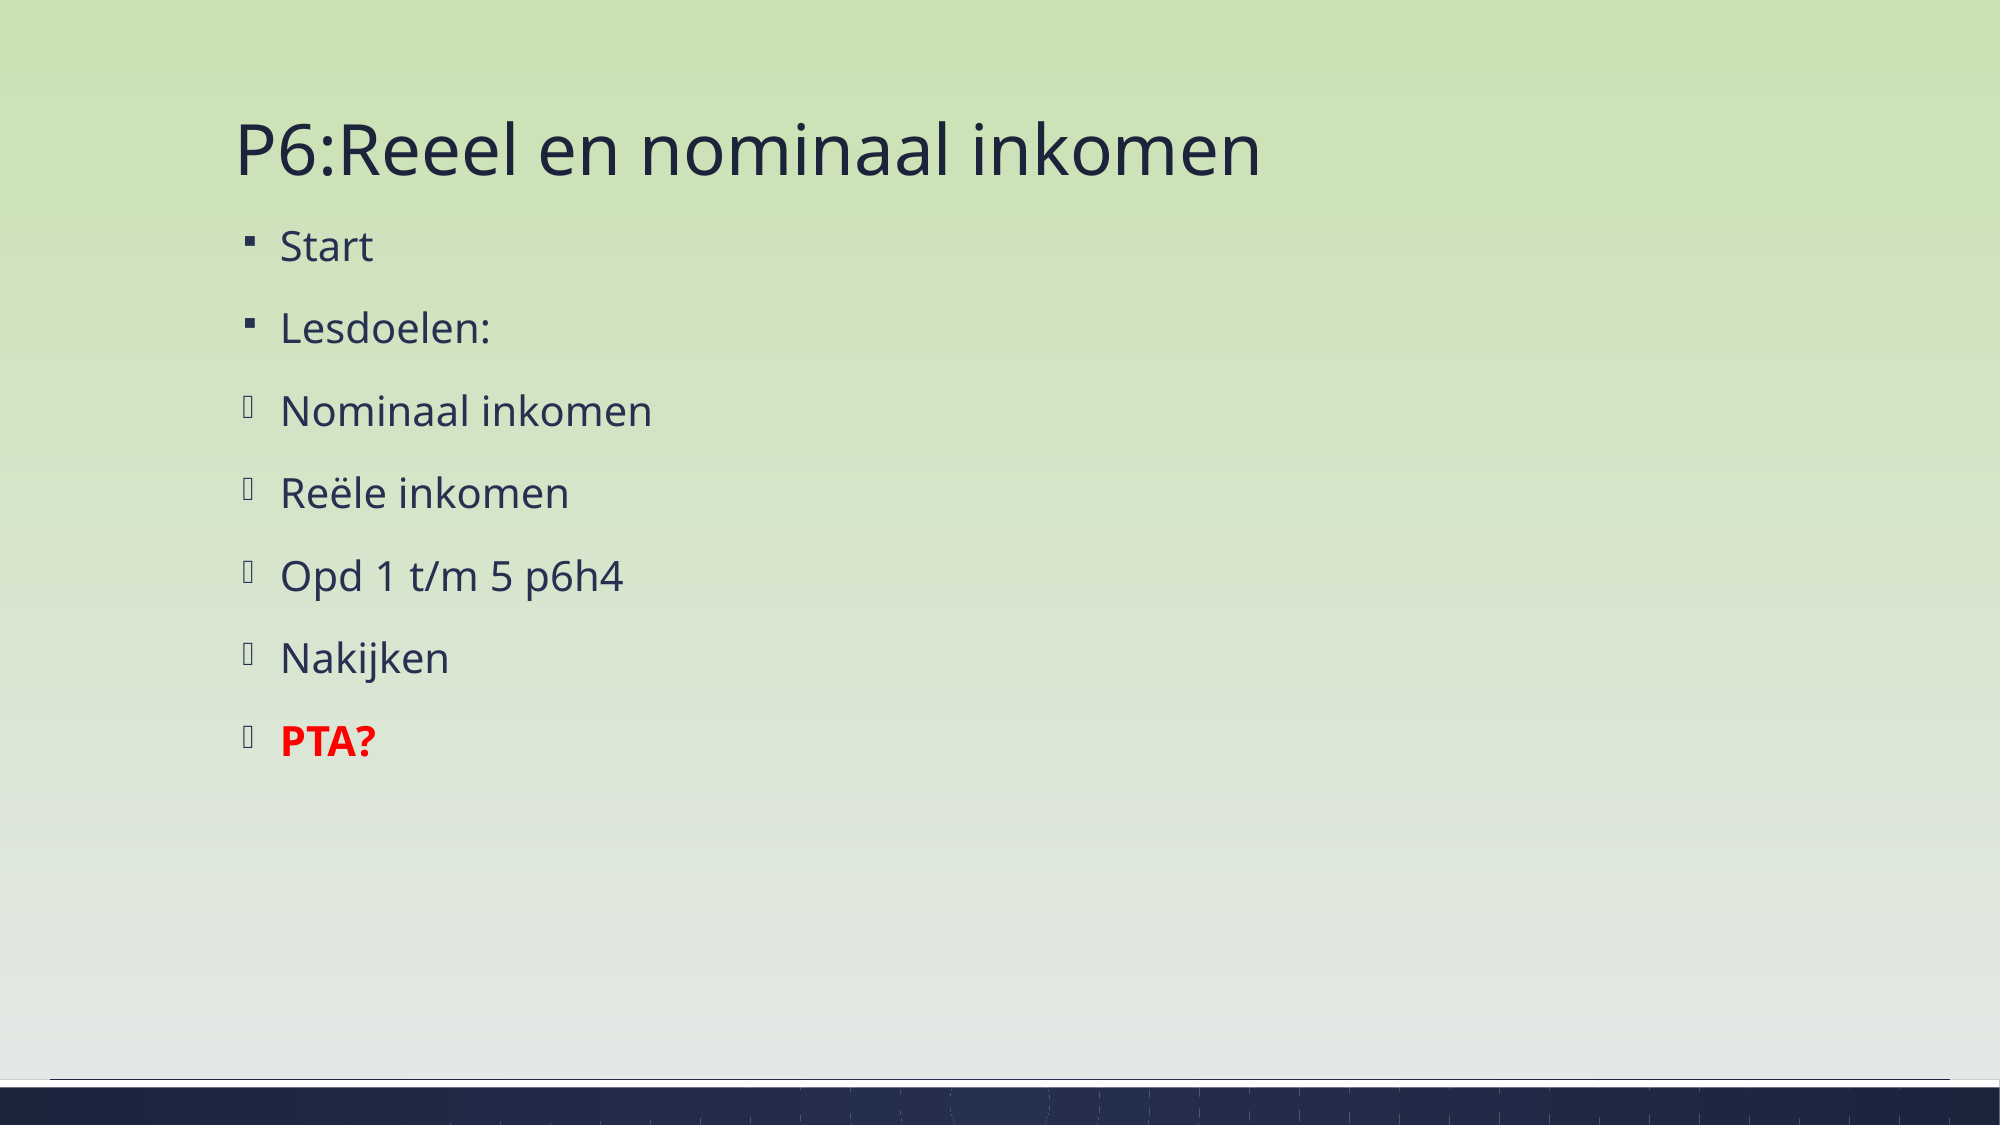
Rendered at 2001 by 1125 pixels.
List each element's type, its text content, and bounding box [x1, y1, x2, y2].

list Start Lesdoelen: Nominaal inkomen Reële inkomen Opd 1 t/m 5 p6h4 Nakijken PTA? [219, 217, 1780, 990]
title P6:Reeel en nominaal inkomen [219, 76, 1780, 199]
